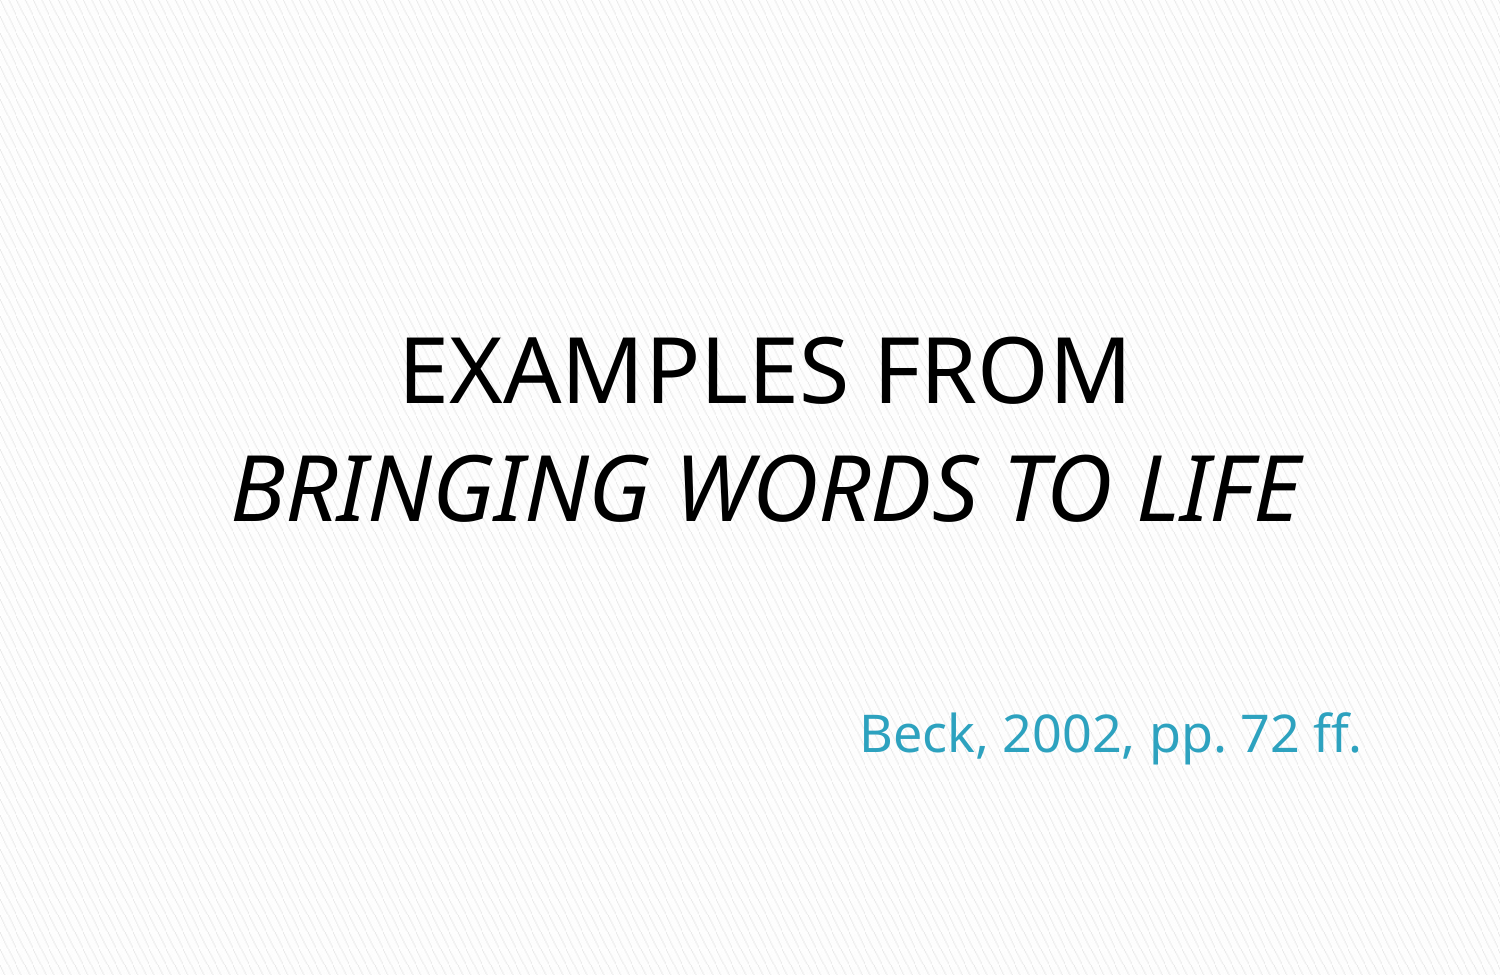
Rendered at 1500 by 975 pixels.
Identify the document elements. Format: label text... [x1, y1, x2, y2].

list EXAMPLES FROM BRINGING WORDS TO LIFE [87, 38, 1451, 690]
title Beck, 2002, pp. 72 ff. [150, 693, 1378, 759]
